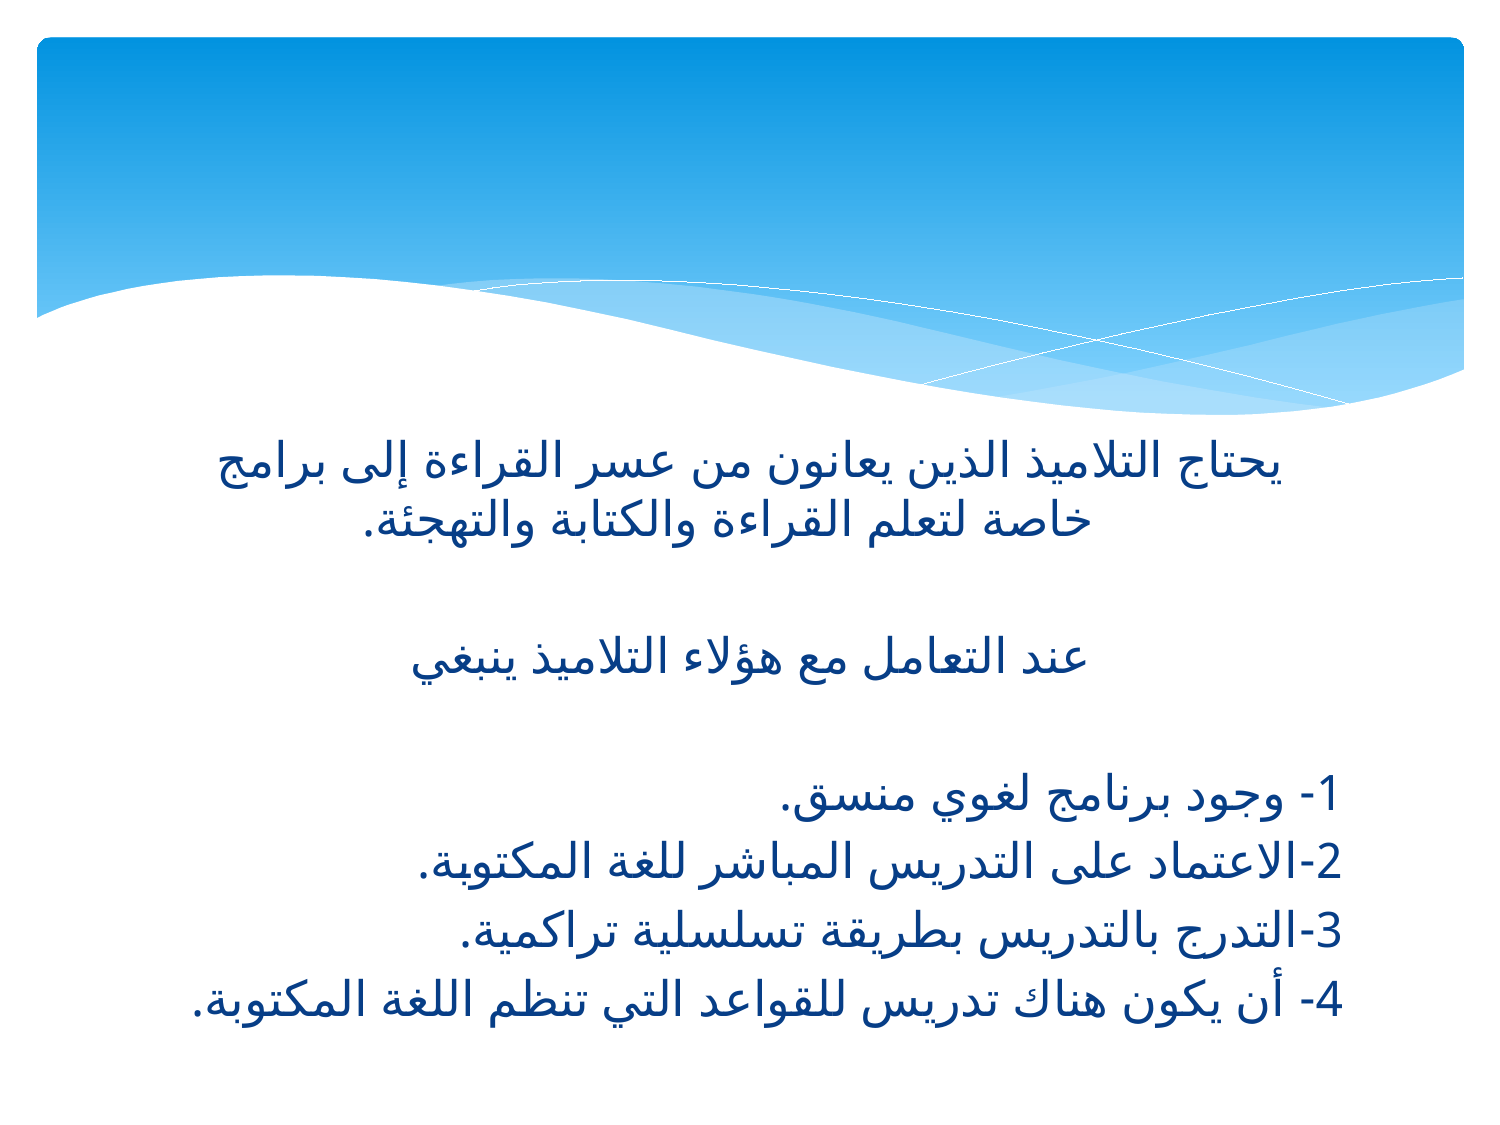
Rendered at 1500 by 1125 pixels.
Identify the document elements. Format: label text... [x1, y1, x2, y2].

list يحتاج التلاميذ الذين يعانون من عسر القراءة إلى برامج خاصة لتعلم القراءة والكتابة والتهجئة. عند التعامل مع هؤلاء التلاميذ ينبغي 1- وجود برنامج لغوي منسق. 2-الاعتماد على التدريس المباشر للغة المكتوبة. 3-التدرج بالتدريس بطريقة تسلسلية تراكمية. 4- أن يكون هناك تدريس للقواعد التي تنظم اللغة المكتوبة. [143, 420, 1359, 1035]
